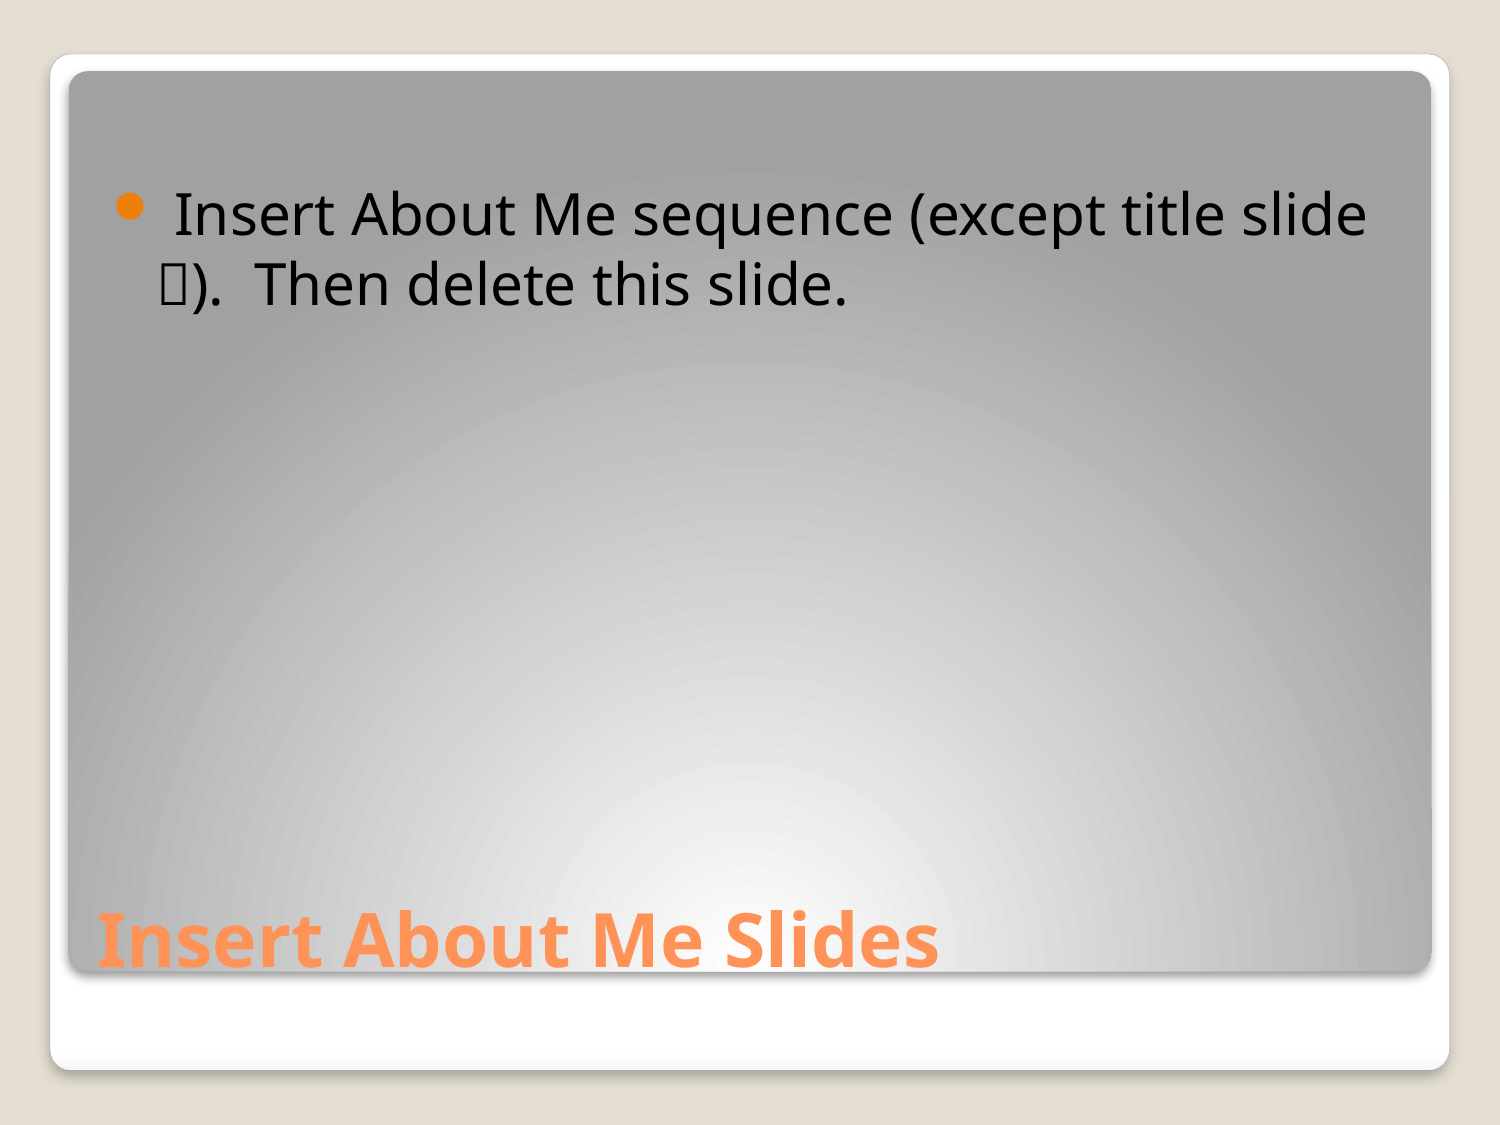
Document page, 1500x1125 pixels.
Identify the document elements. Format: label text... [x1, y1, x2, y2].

list Insert About Me sequence (except title slide ). Then delete this slide. [82, 86, 1425, 774]
title Insert About Me Slides [82, 817, 1425, 990]
